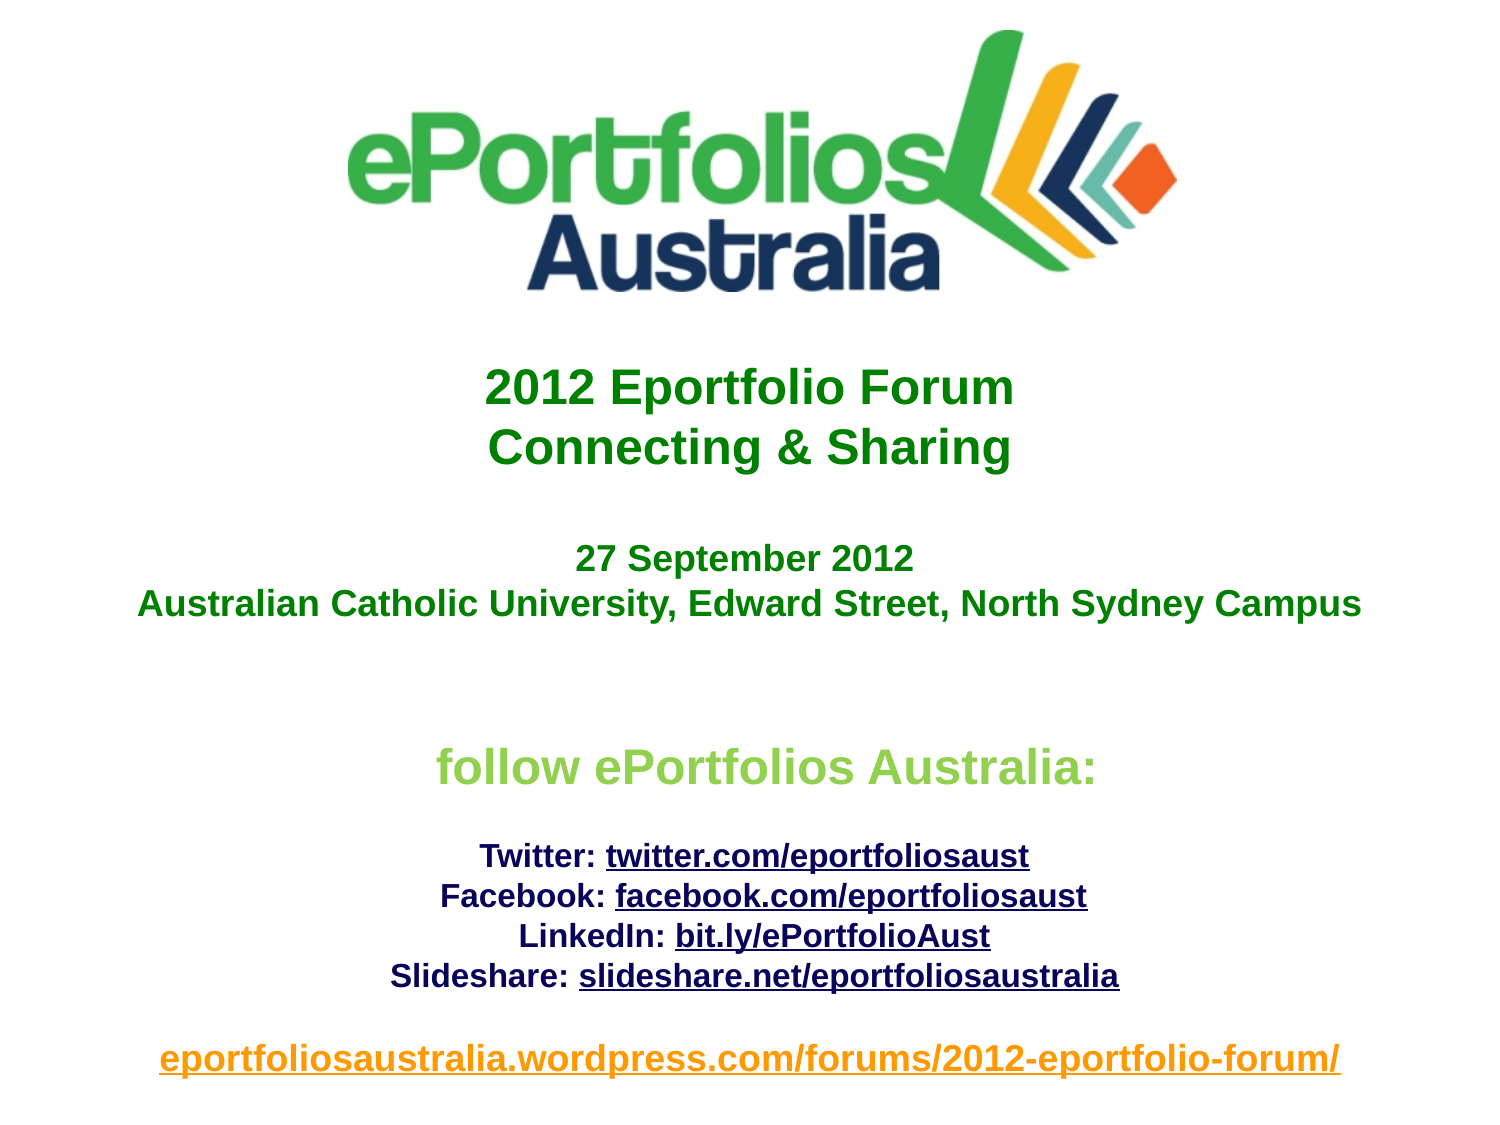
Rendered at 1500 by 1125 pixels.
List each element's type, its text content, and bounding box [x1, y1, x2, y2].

text_box 2012 Eportfolio Forum Connecting & Sharing 27 September 2012 Australian Catholic University, Edward Street, North Sydney Campus follow ePortfolios Australia: Twitter: twitter.com/eportfoliosaust Facebook: facebook.com/eportfoliosaust LinkedIn: bit.ly/ePortfolioAust Slideshare: slideshare.net/eportfoliosaustralia eportfoliosaustralia.wordpress.com/forums/2012-eportfolio-forum/ [70, 346, 1430, 1087]
picture [348, 30, 1177, 293]
